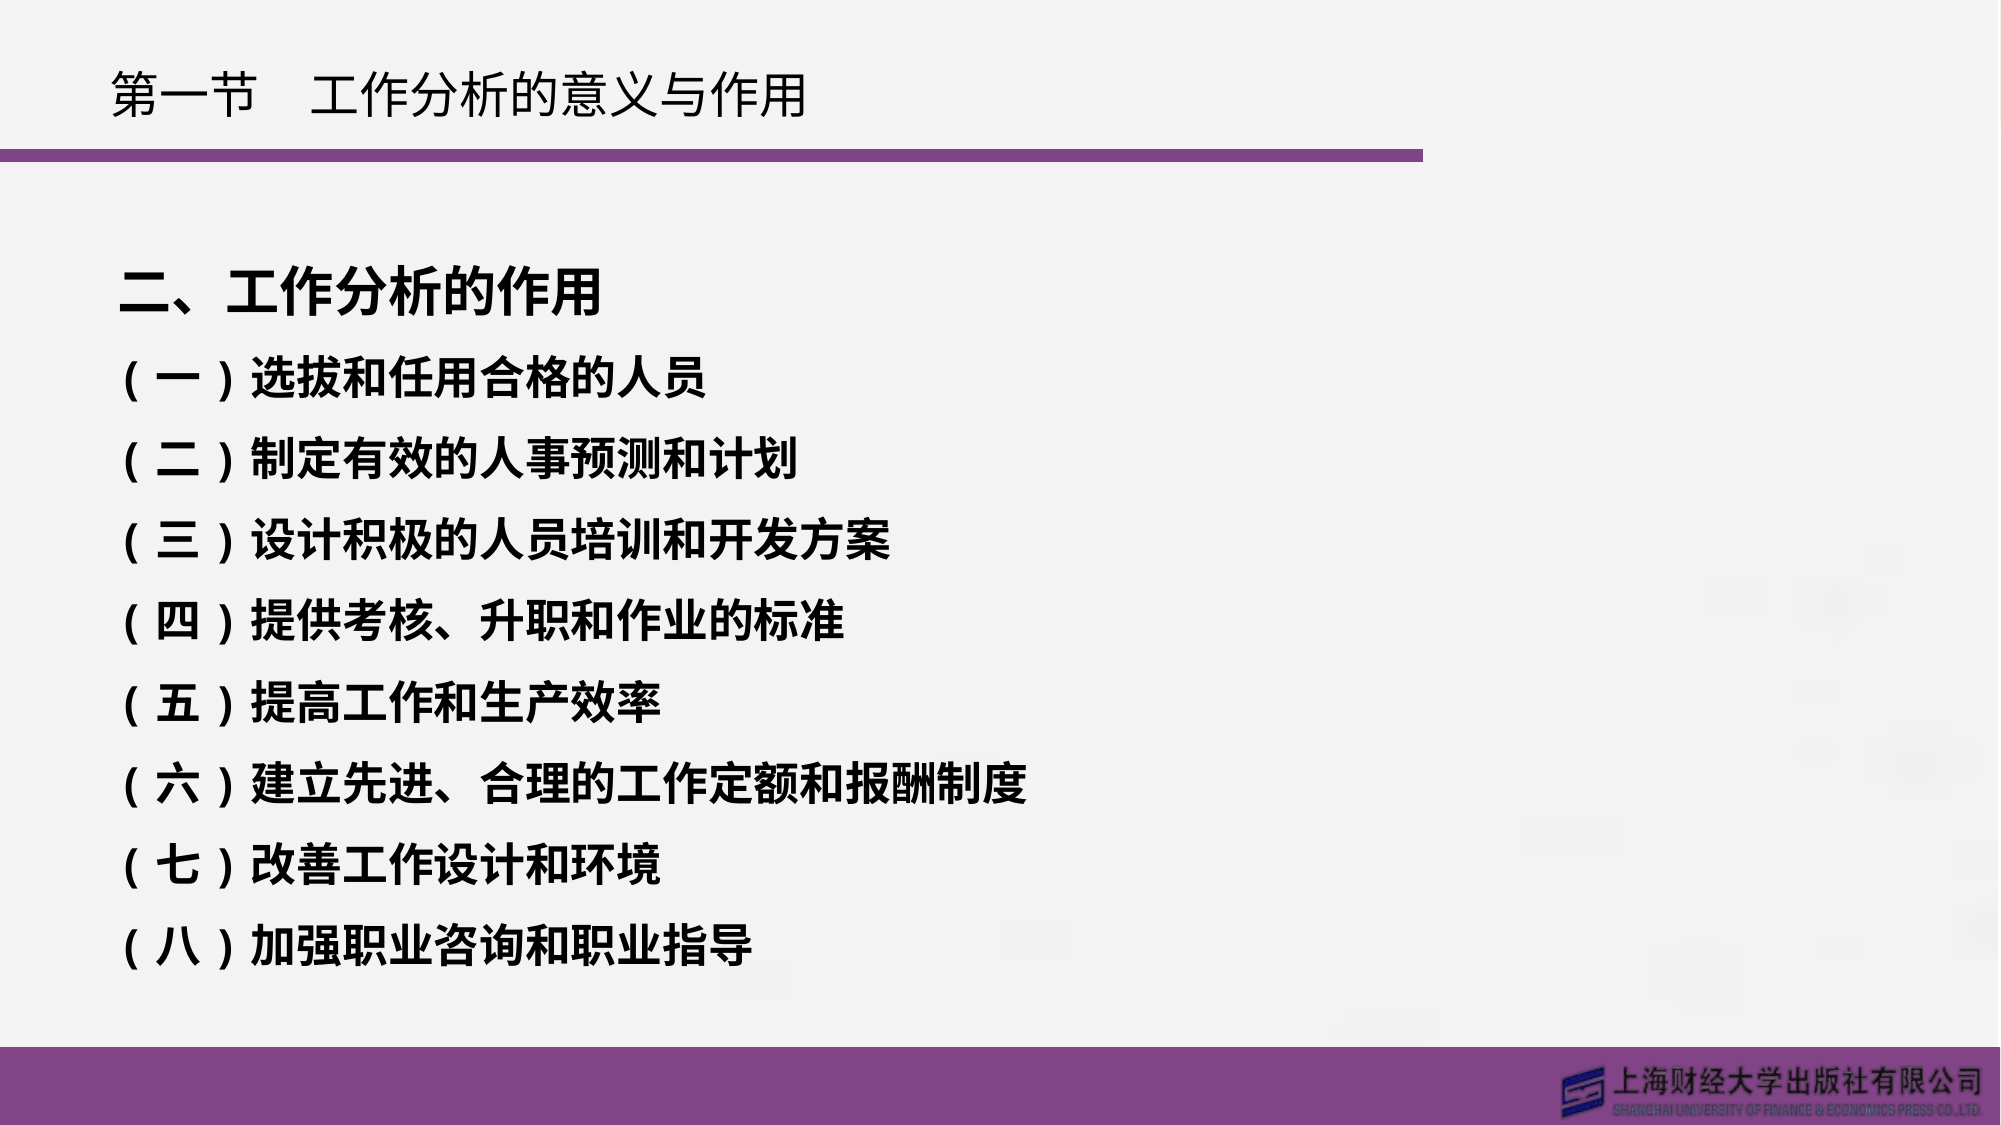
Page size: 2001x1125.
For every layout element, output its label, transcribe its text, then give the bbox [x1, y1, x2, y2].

list 二、工作分析的作用 (一)选拔和任用合格的人员 (二)制定有效的人事预测和计划 (三)设计积极的人员培训和开发方案 (四)提供考核、升职和作业的标准 (五)提高工作和生产效率 (六)建立先进、合理的工作定额和报酬制度 (七)改善工作设计和环境 (八)加强职业咨询和职业指导 [102, 233, 1898, 1032]
title 第一节 工作分析的意义与作用 [94, 42, 1451, 146]
picture [0, 0, 2001, 1125]
